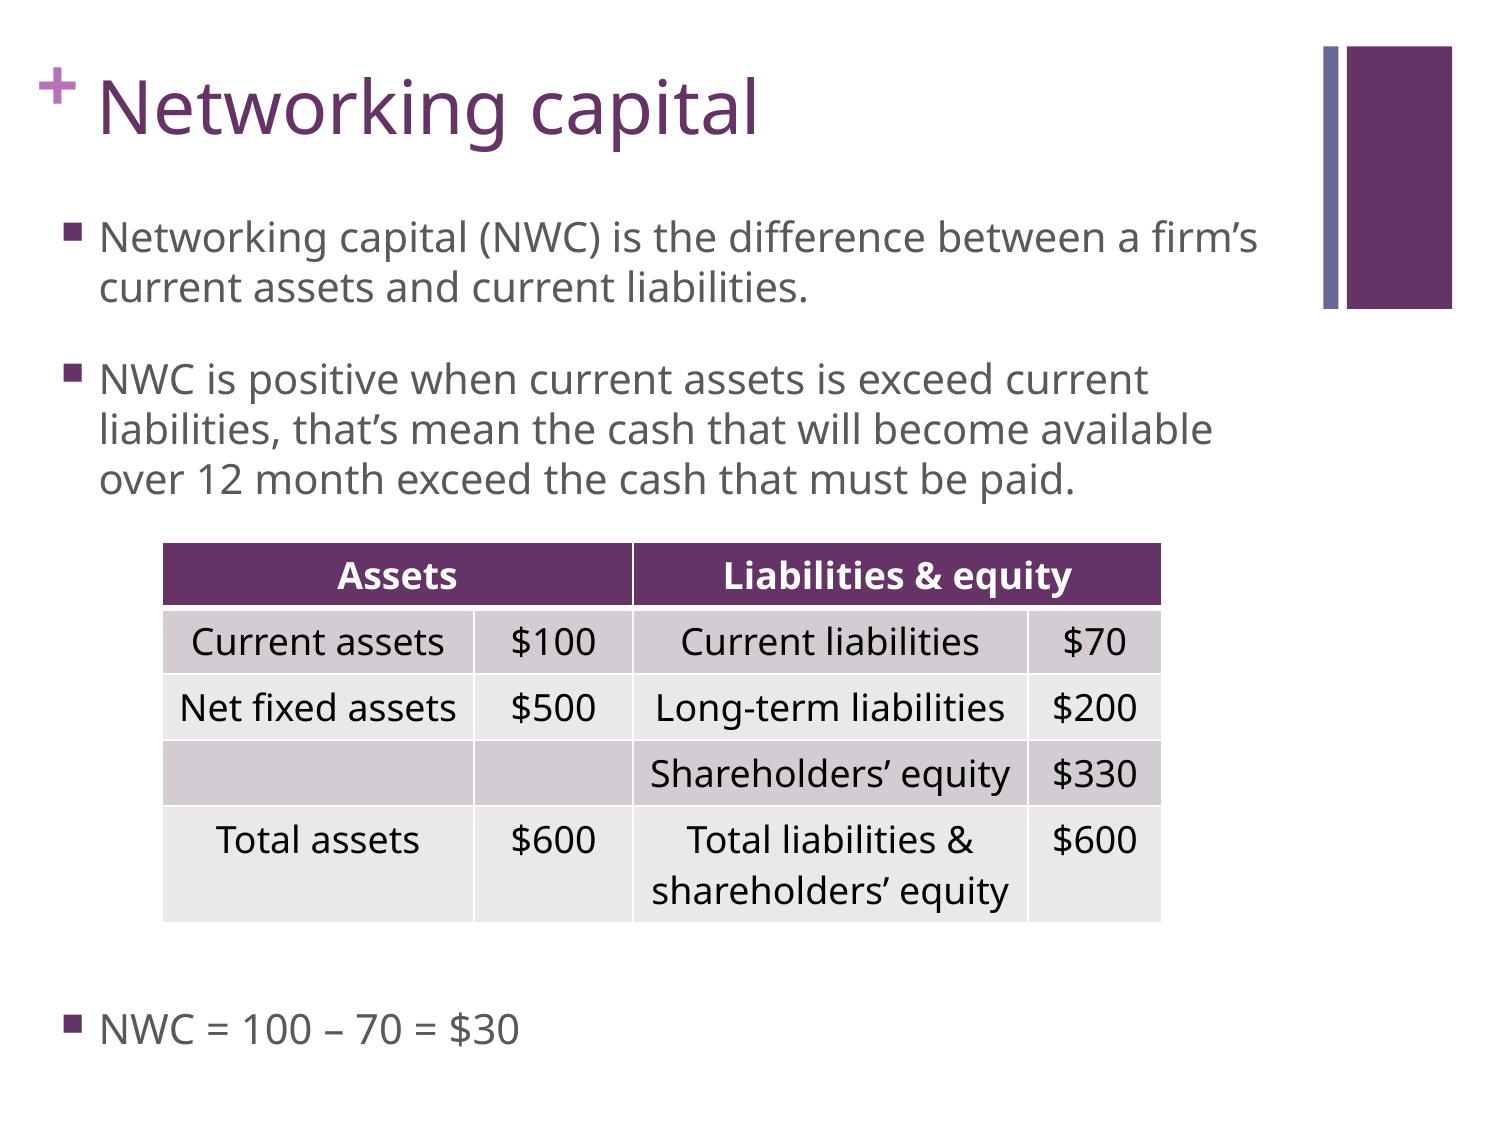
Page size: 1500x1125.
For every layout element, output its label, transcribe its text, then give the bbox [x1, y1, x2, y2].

table_cell $200 [1029, 675, 1161, 739]
table_cell Net fixed assets [163, 675, 473, 739]
table_cell [475, 741, 632, 805]
table_cell Current assets [163, 611, 473, 673]
table_cell $330 [1029, 741, 1161, 805]
table_cell $100 [475, 611, 632, 673]
table_cell Shareholders’ equity [634, 741, 1027, 805]
title Networking capital [81, 51, 1322, 235]
table_cell $500 [475, 675, 632, 739]
table_cell Long-term liabilities [634, 675, 1027, 739]
table_cell [163, 741, 473, 805]
table_cell $600 [1029, 807, 1161, 922]
list Networking capital (NWC) is the difference between a firm’s current assets and current liabilities. NWC is positive when current assets is exceed current liabilities, that’s mean the cash that will become available over 12 month exceed the cash that must be paid. NWC = 100 – 70 = $30 [46, 203, 1286, 1101]
table_cell Total assets [163, 807, 473, 922]
table_cell $70 [1029, 611, 1161, 673]
table_header Liabilities & equity [634, 543, 1161, 605]
table_header Assets [163, 543, 632, 605]
table_cell Current liabilities [634, 611, 1027, 673]
table_cell $600 [475, 807, 632, 922]
table_cell Total liabilities & shareholders’ equity [634, 807, 1027, 922]
